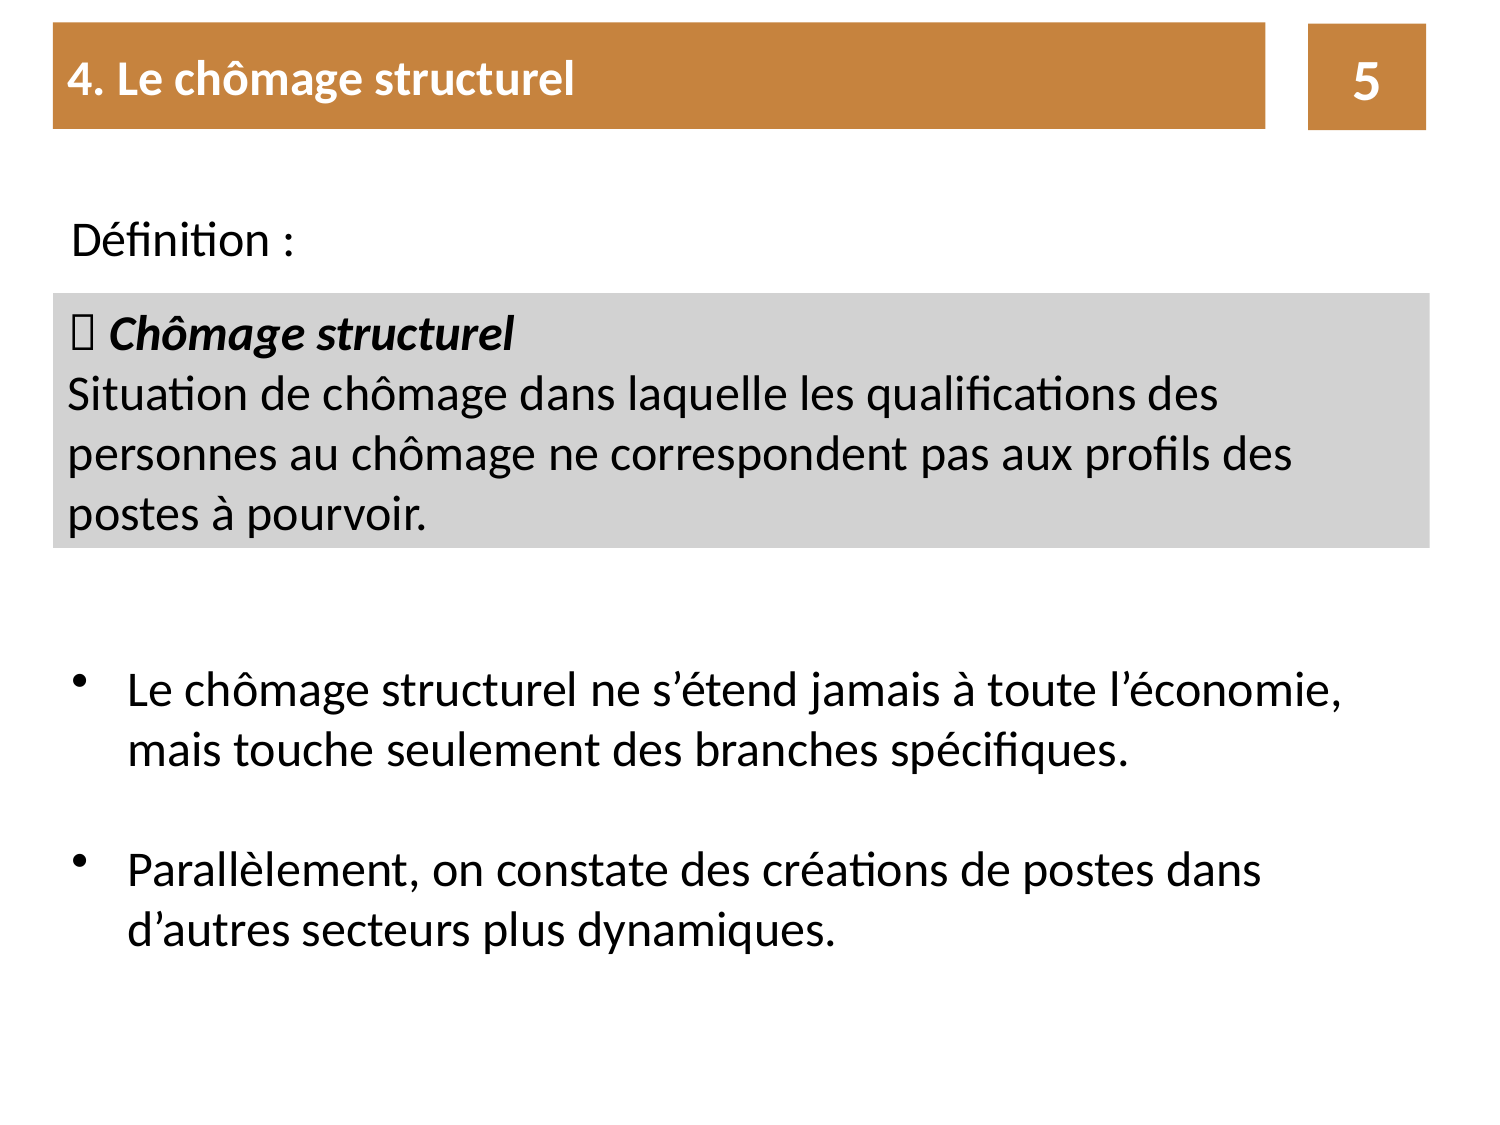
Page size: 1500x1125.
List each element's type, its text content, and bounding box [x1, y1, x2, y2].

text_box  Chômage structurel Situation de chômage dans laquelle les qualifications des personnes au chômage ne correspondent pas aux profils des postes à pourvoir. [53, 293, 1430, 548]
text_box Définition : [56, 199, 1418, 274]
text_box 4. Le chômage structurel [52, 22, 1266, 129]
text_box 5 [1308, 23, 1427, 131]
text_box Le chômage structurel ne s’étend jamais à toute l’économie, mais touche seulement des branches spécifiques. Parallèlement, on constate des créations de postes dans d’autres secteurs plus dynamiques. [56, 589, 1418, 965]
